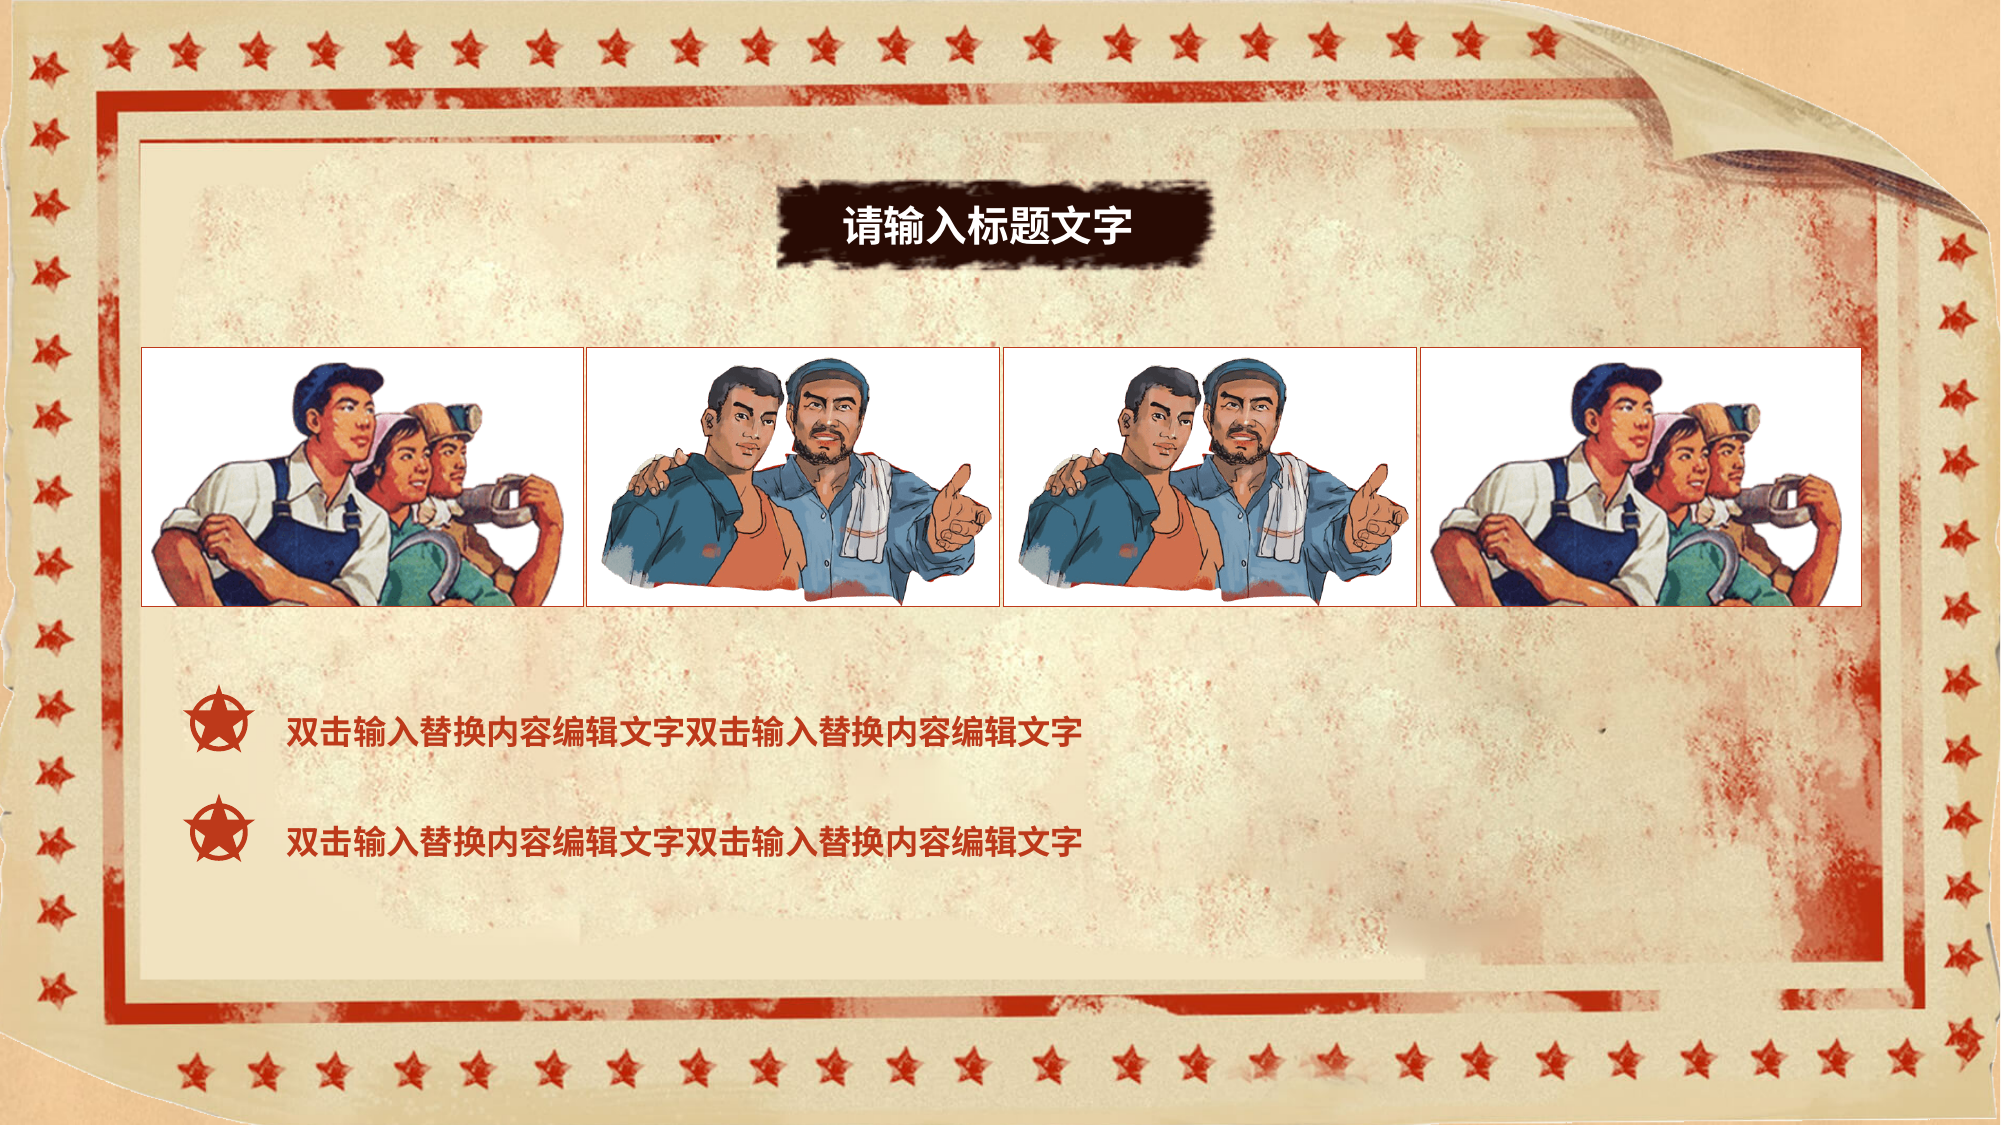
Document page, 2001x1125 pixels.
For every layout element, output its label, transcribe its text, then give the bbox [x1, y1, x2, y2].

text_box 双击输入替换内容编辑文字双击输入替换内容编辑文字 [272, 684, 1272, 759]
picture [0, 0, 2001, 1125]
text_box [182, 684, 256, 753]
text_box 双击输入替换内容编辑文字双击输入替换内容编辑文字 [272, 793, 1272, 869]
text_box [182, 793, 256, 863]
